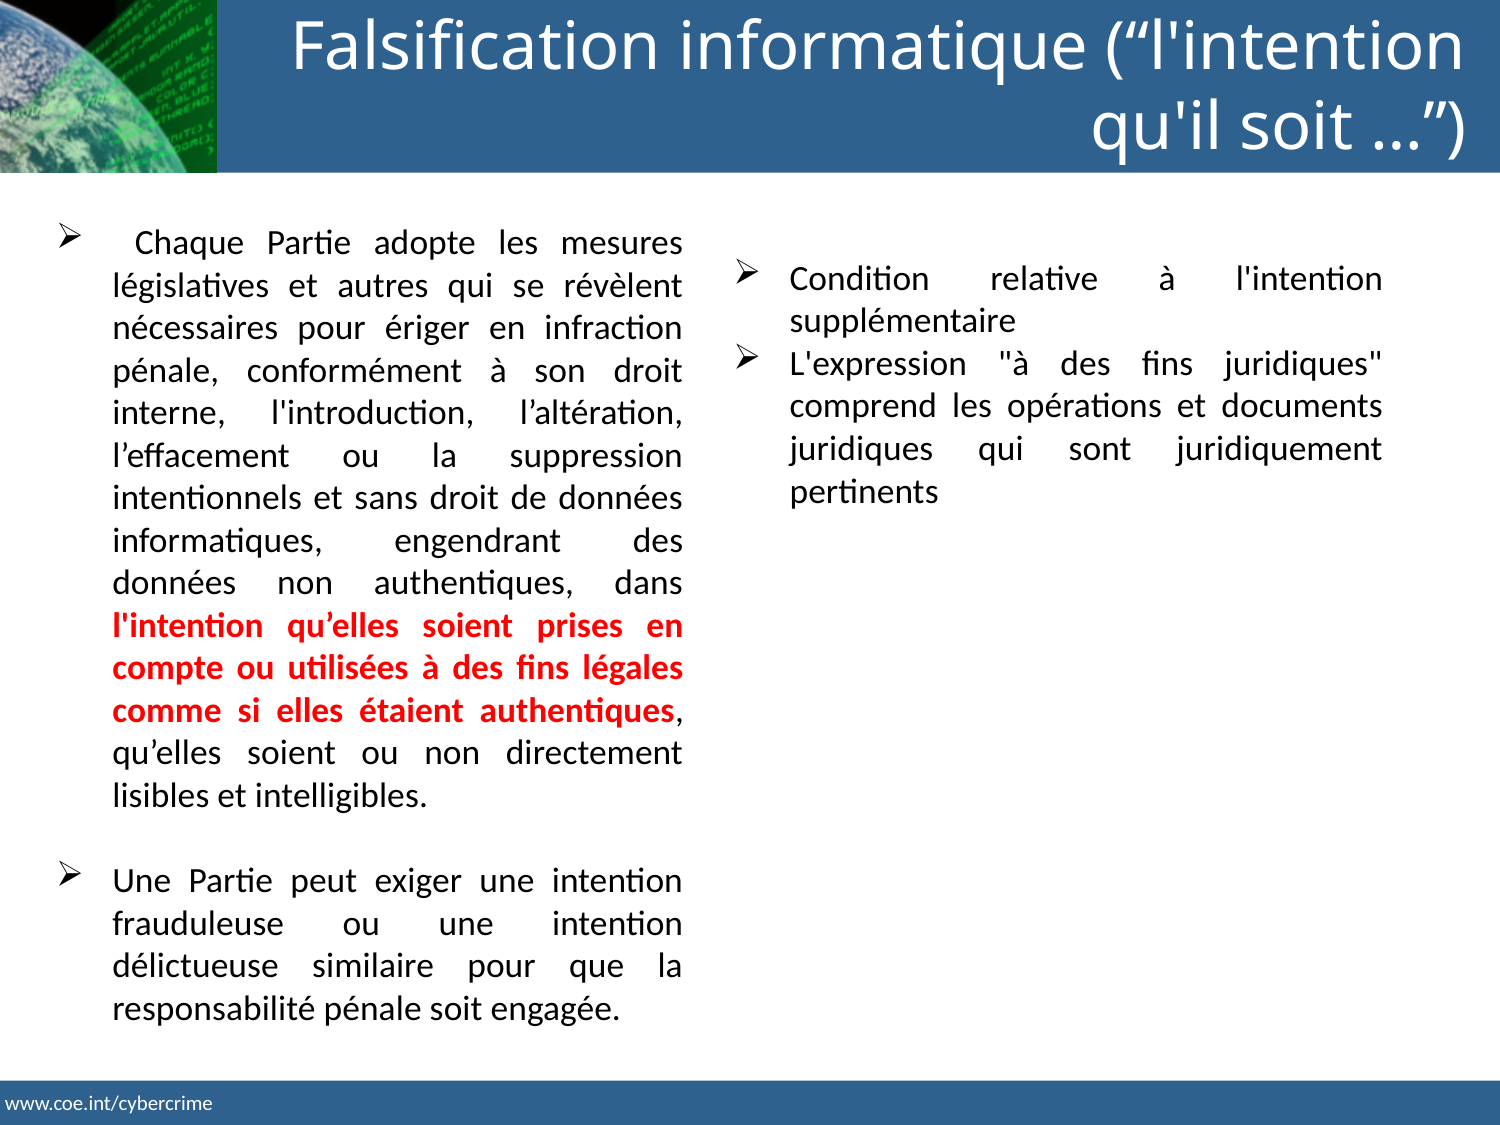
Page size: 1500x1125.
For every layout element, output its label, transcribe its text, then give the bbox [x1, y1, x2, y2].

text_box Condition relative à l'intention supplémentaire L'expression "à des fins juridiques" comprend les opérations et documents juridiques qui sont juridiquement pertinents [718, 247, 1399, 518]
picture [0, 0, 217, 173]
text_box Falsification informatique (“l'intention qu'il soit …”) [230, 0, 1483, 171]
text_box Chaque Partie adopte les mesures législatives et autres qui se révèlent nécessaires pour ériger en infraction pénale, conformément à son droit interne, l'introduction, l’altération, l’effacement ou la suppression intentionnels et sans droit de données informatiques, engendrant des données non authentiques, dans l'intention qu’elles soient prises en compte ou utilisées à des fins légales comme si elles étaient authentiques, qu’elles soient ou non directement lisibles et intelligibles. Une Partie peut exiger une intention frauduleuse ou une intention délictueuse similaire pour que la responsabilité pénale soit engagée. [41, 211, 699, 1035]
